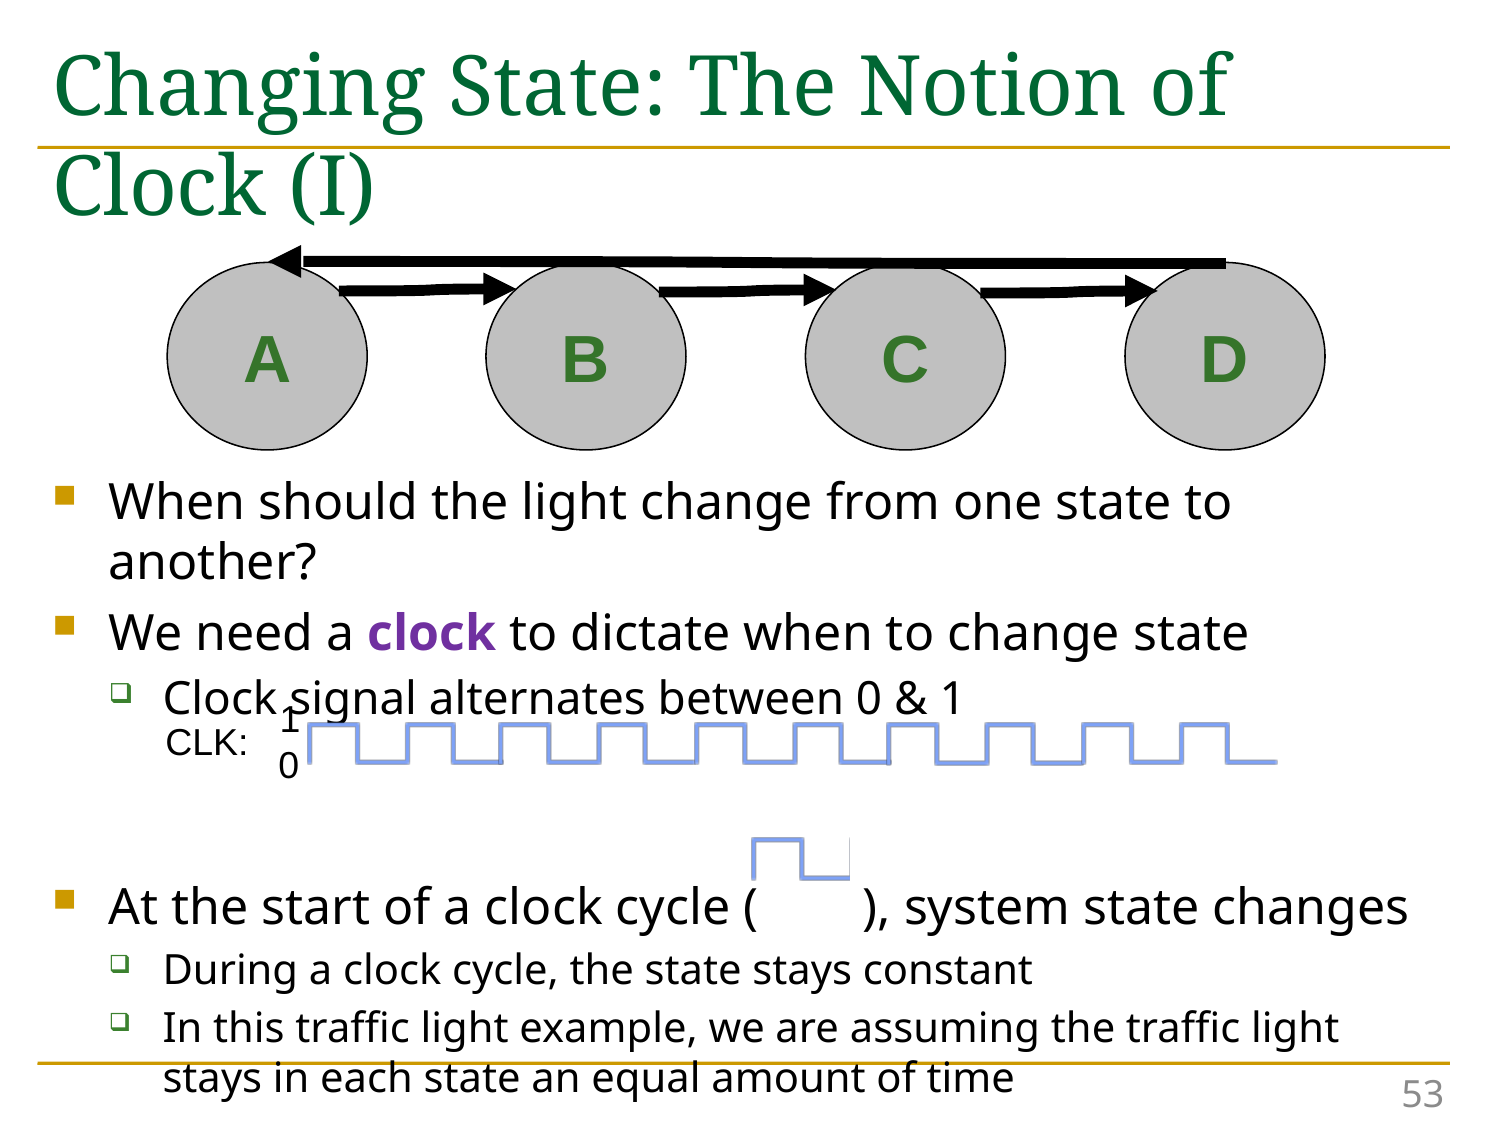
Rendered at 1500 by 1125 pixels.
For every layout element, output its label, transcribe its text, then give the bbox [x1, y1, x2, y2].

text_box A [167, 262, 368, 450]
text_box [745, 0, 749, 719]
picture [305, 720, 1281, 768]
text_box CLK: [150, 710, 264, 771]
slide_number 53 [1121, 1066, 1460, 1125]
picture [750, 836, 851, 883]
text_box D [1125, 262, 1326, 450]
text_box 0 [263, 733, 314, 794]
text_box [1067, 203, 1071, 381]
list When should the light change from one state to another? We need a clock to dictate when to change state Clock signal alternates between 0 & 1 At the start of a clock cycle ( ), system state changes During a clock cycle, the state stays constant In this traffic light example, we are assuming the traffic light stays in each state an equal amount of time [37, 462, 1450, 999]
text_box C [805, 269, 1006, 450]
text_box 1 [264, 687, 316, 748]
text_box B [485, 268, 686, 450]
title Changing State: The Notion of Clock (I) [37, 24, 740, 200]
title Changing State: The Notion of Clock (I) [754, 24, 1450, 200]
